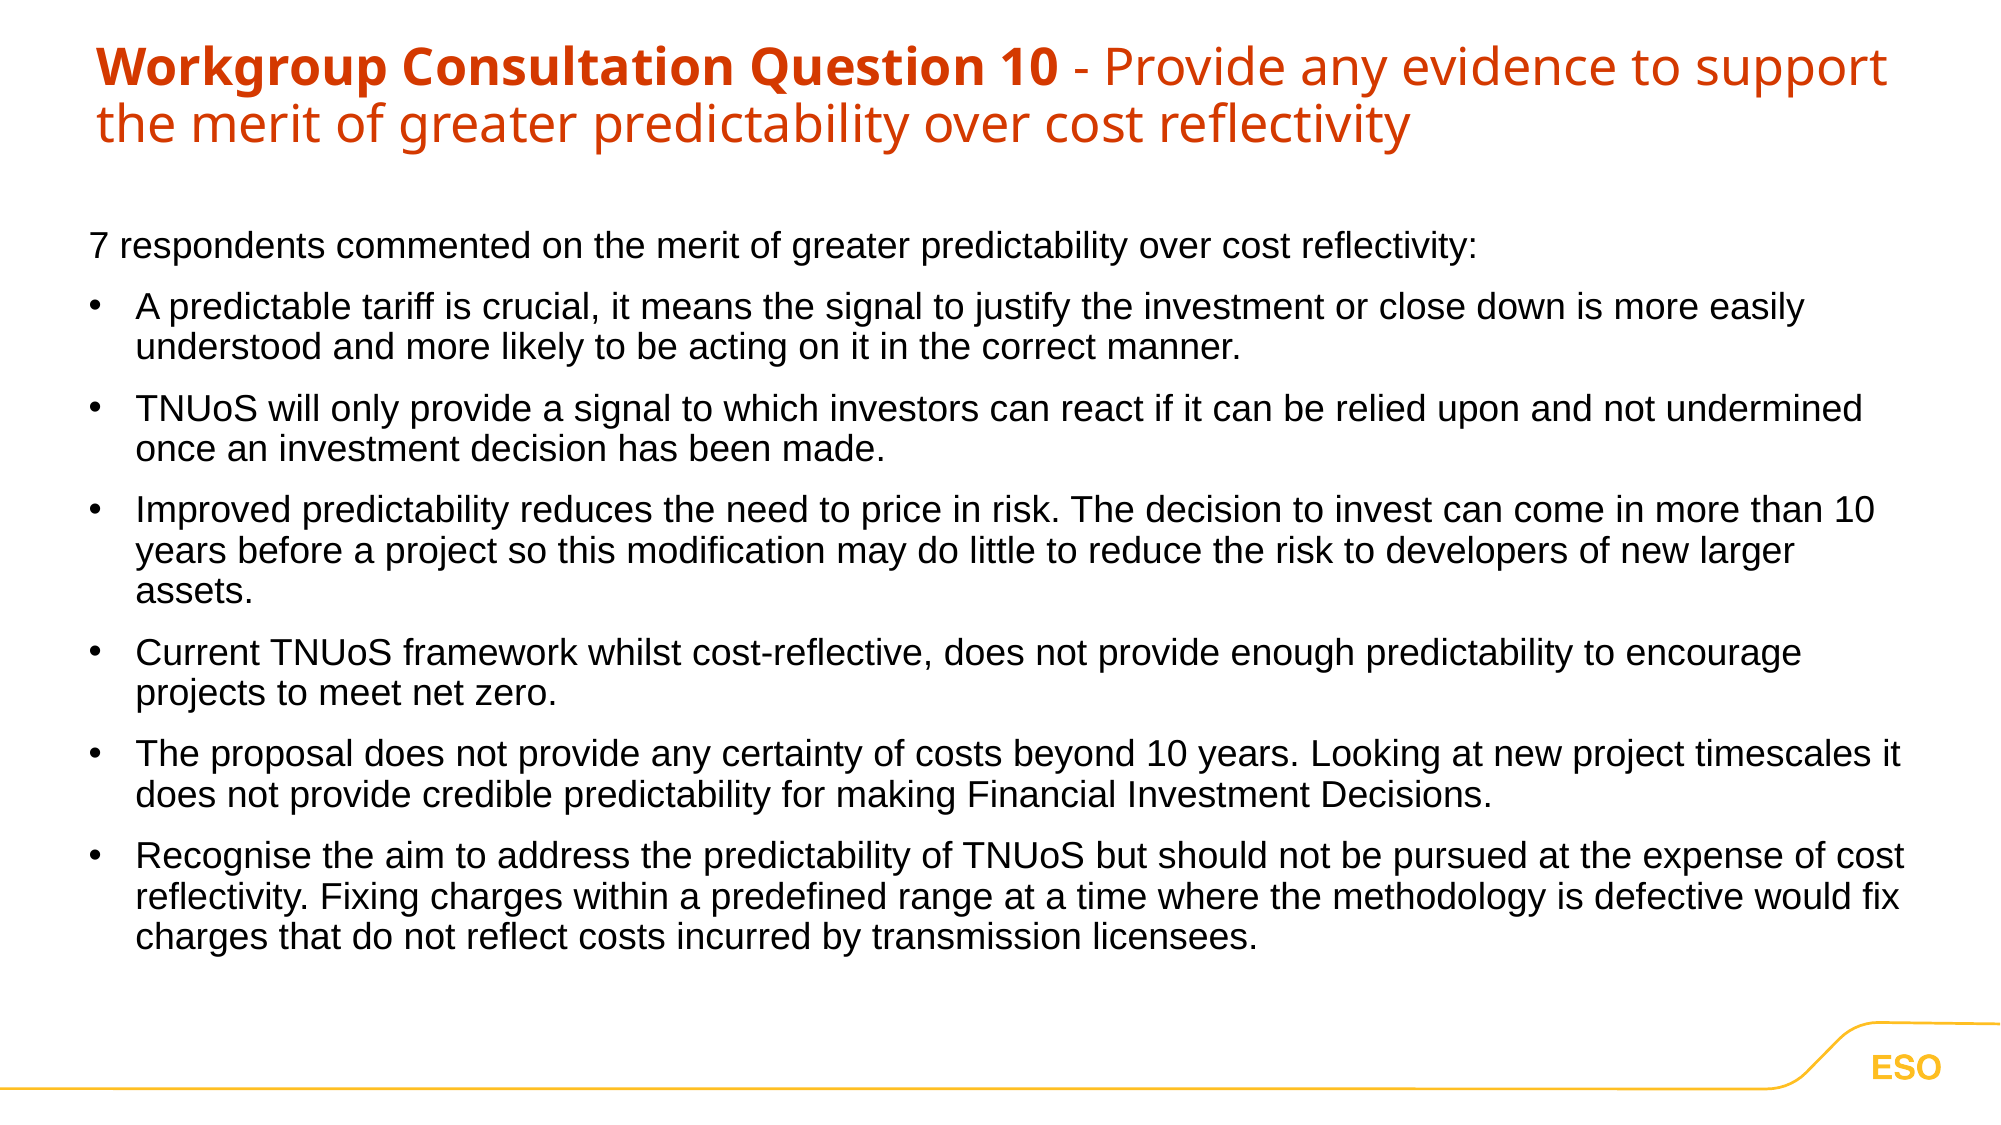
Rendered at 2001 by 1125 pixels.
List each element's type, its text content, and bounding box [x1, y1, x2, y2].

picture [1873, 1054, 1941, 1080]
title Workgroup Consultation Question 10 - Provide any evidence to support the merit of greater predictability over cost reflectivity [81, 33, 1934, 176]
list 7 respondents commented on the merit of greater predictability over cost reflectivity: A predictable tariff is crucial, it means the signal to justify the investment or close down is more easily understood and more likely to be acting on it in the correct manner. TNUoS will only provide a signal to which investors can react if it can be relied upon and not undermined once an investment decision has been made. Improved predictability reduces the need to price in risk. The decision to invest can come in more than 10 years before a project so this modification may do little to reduce the risk to developers of new larger assets. Current TNUoS framework whilst cost-reflective, does not provide enough predictability to encourage projects to meet net zero. The proposal does not provide any certainty of costs beyond 10 years. Looking at new project timescales it does not provide credible predictability for making Financial Investment Decisions. Recognise the aim to address the predictability of TNUoS but should not be pursued at the expense of cost reflectivity. Fixing charges within a predefined range at a time where the methodology is defective would fix charges that do not reflect costs incurred by transmission licensees. [73, 218, 1927, 1032]
